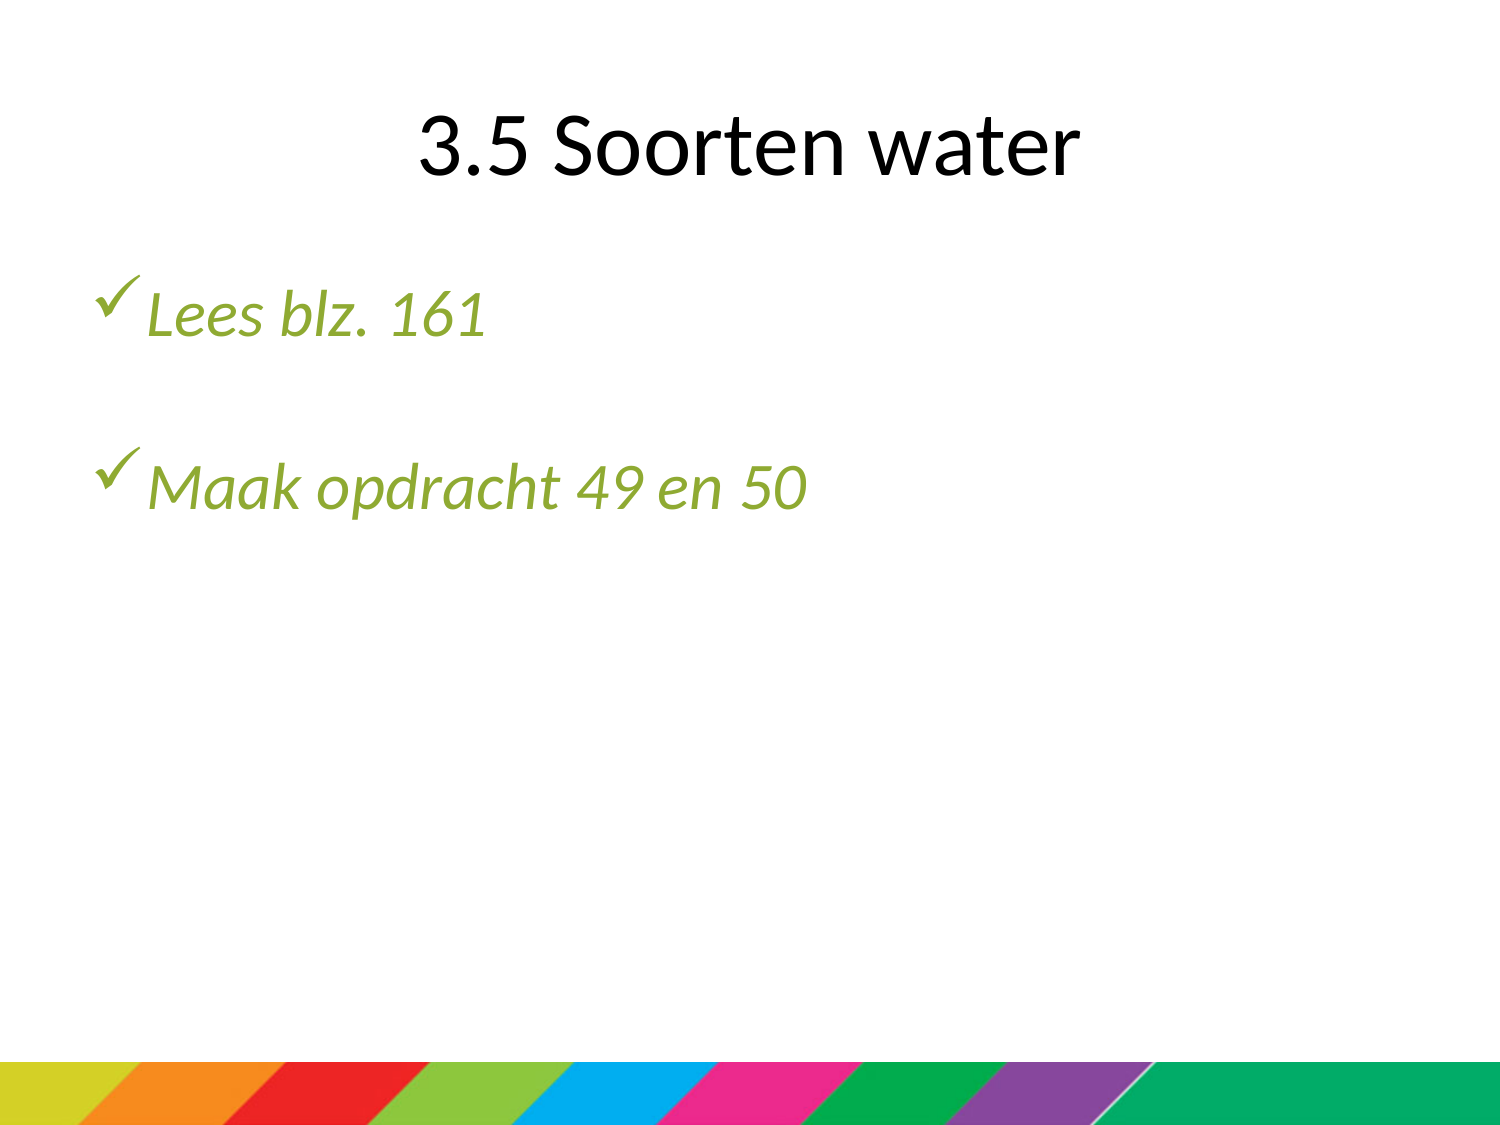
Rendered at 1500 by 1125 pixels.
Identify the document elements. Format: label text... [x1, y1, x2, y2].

title 3.5 Soorten water [75, 45, 1425, 233]
picture [656, 1062, 1500, 1125]
list Lees blz. 161 Maak opdracht 49 en 50 [75, 262, 1425, 1005]
picture [0, 1062, 574, 1125]
